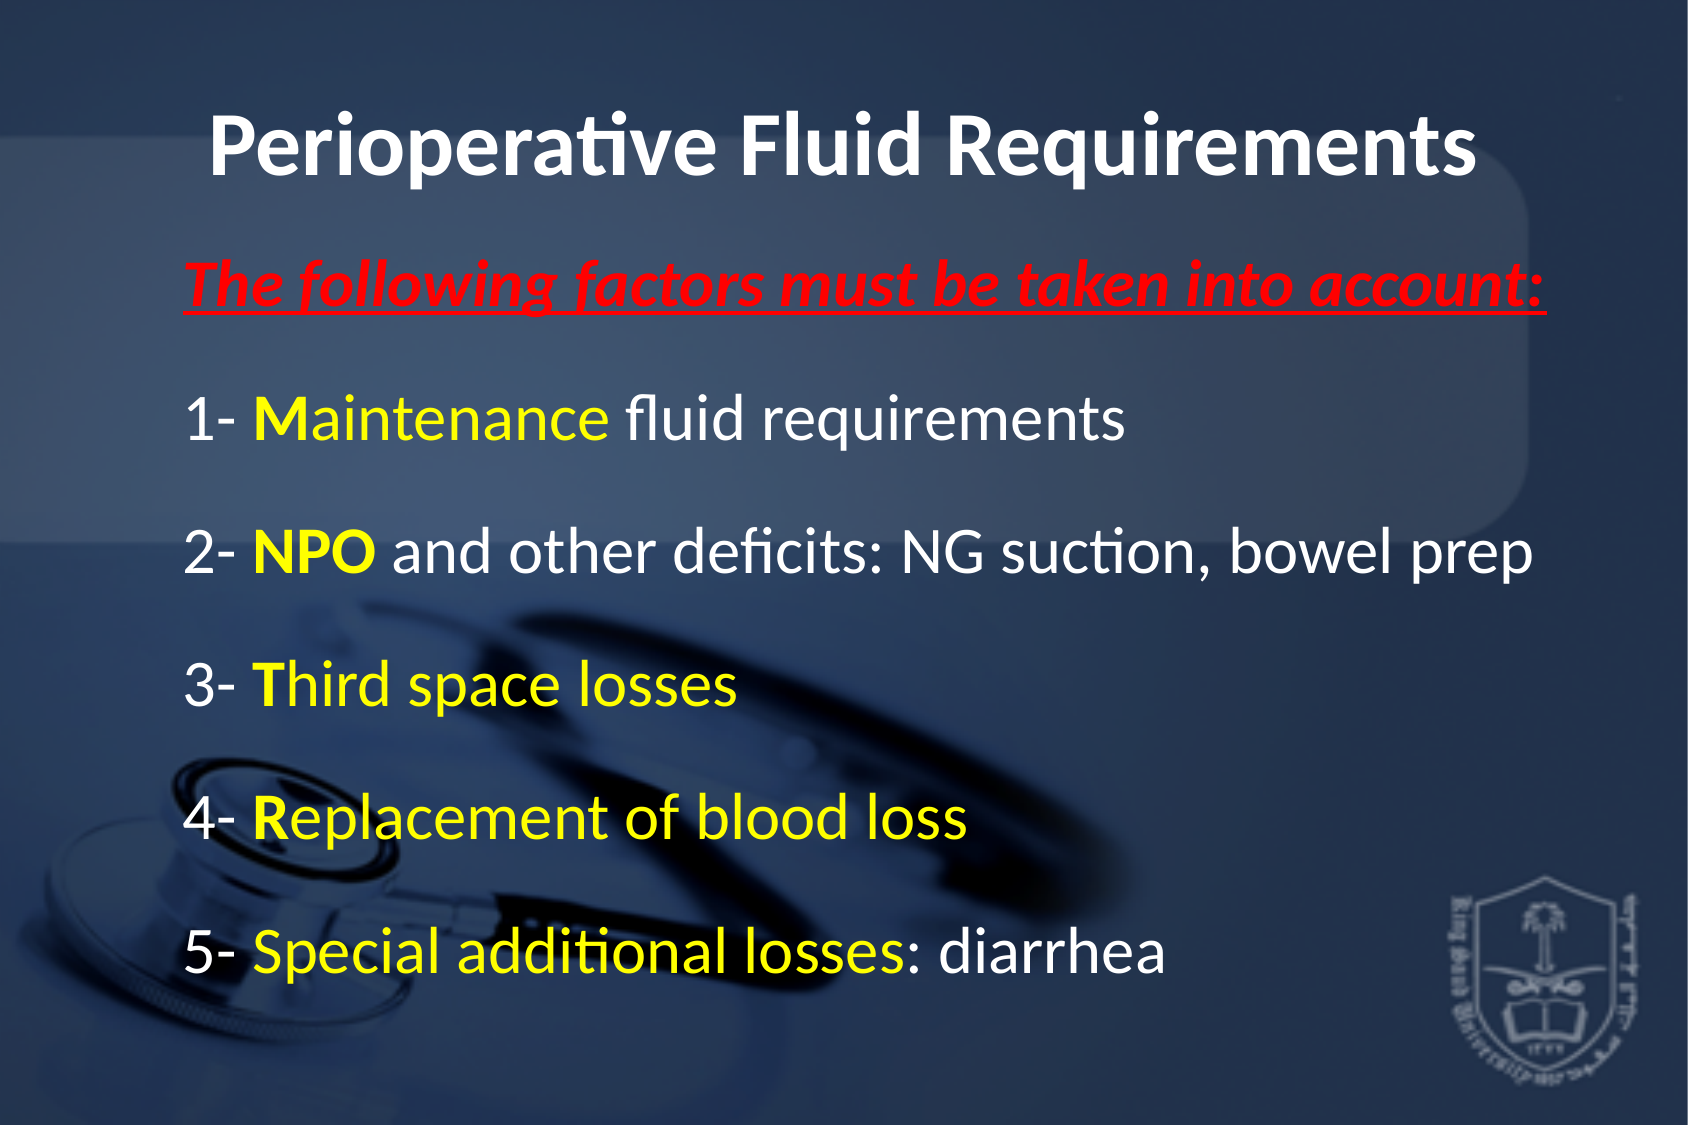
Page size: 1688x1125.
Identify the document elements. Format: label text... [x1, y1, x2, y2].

list The following factors must be taken into account: 1- Maintenance fluid requirements 2- NPO and other deficits: NG suction, bowel prep 3- Third space losses 4- Replacement of blood loss 5- Special additional losses: diarrhea [167, 232, 1603, 882]
title Perioperative Fluid Requirements [84, 45, 1604, 233]
picture [0, 0, 1688, 1125]
